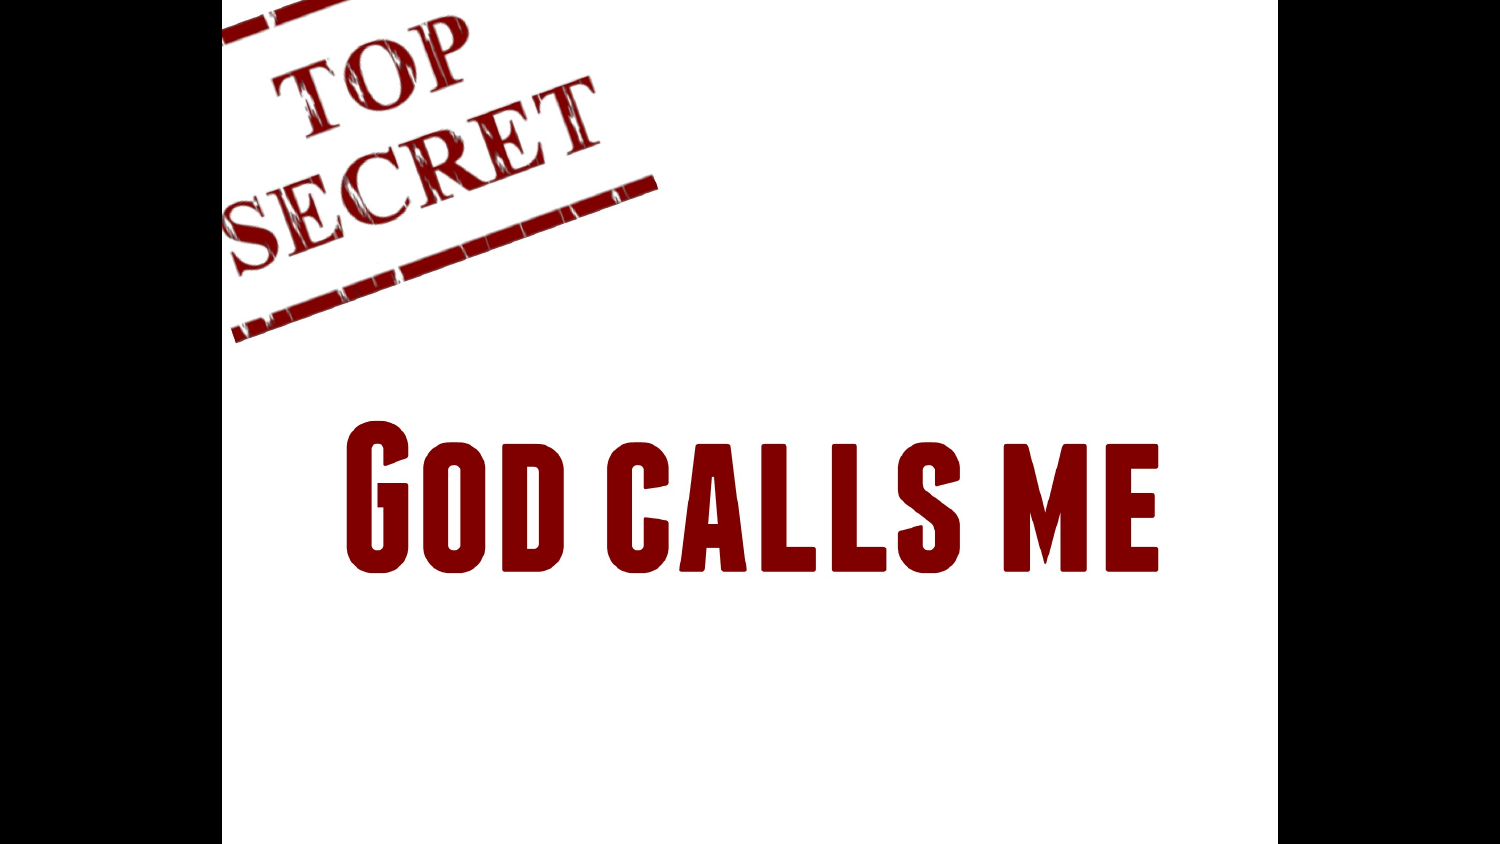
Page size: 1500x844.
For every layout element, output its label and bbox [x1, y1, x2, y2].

picture [222, 0, 1278, 844]
